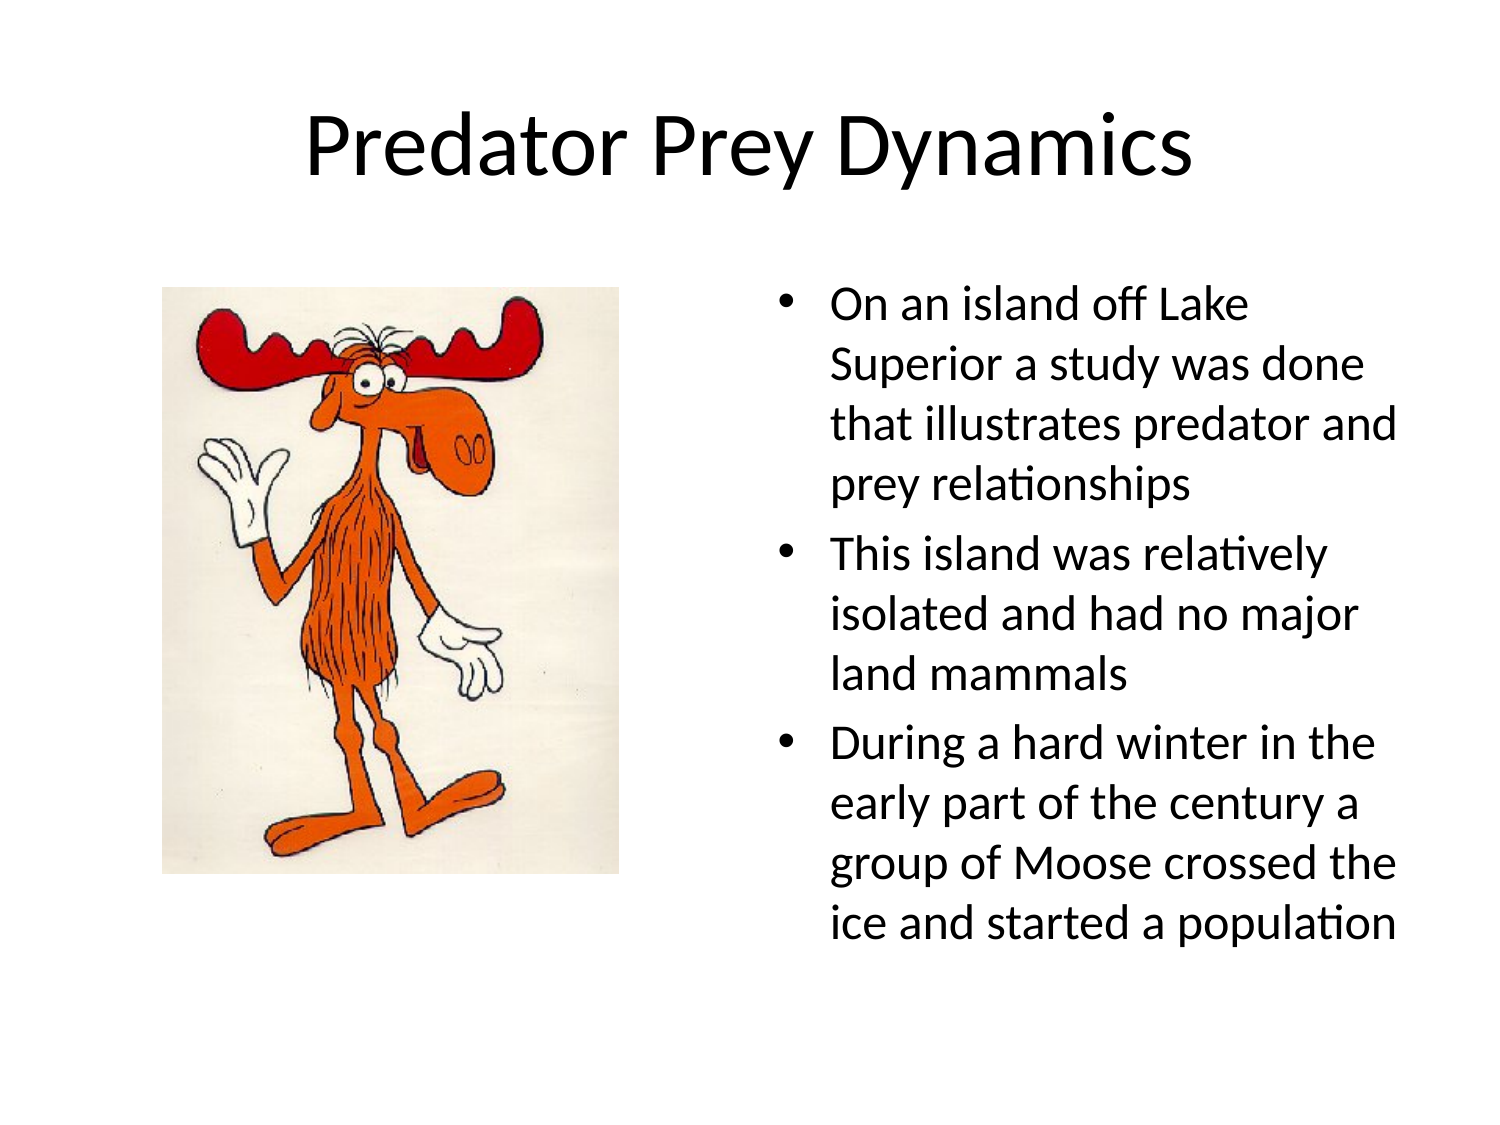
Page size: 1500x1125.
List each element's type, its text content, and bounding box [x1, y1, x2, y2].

list On an island off Lake Superior a study was done that illustrates predator and prey relationships This island was relatively isolated and had no major land mammals During a hard winter in the early part of the century a group of Moose crossed the ice and started a population [762, 262, 1425, 1005]
picture [162, 287, 619, 874]
title Predator Prey Dynamics [75, 45, 1425, 233]
